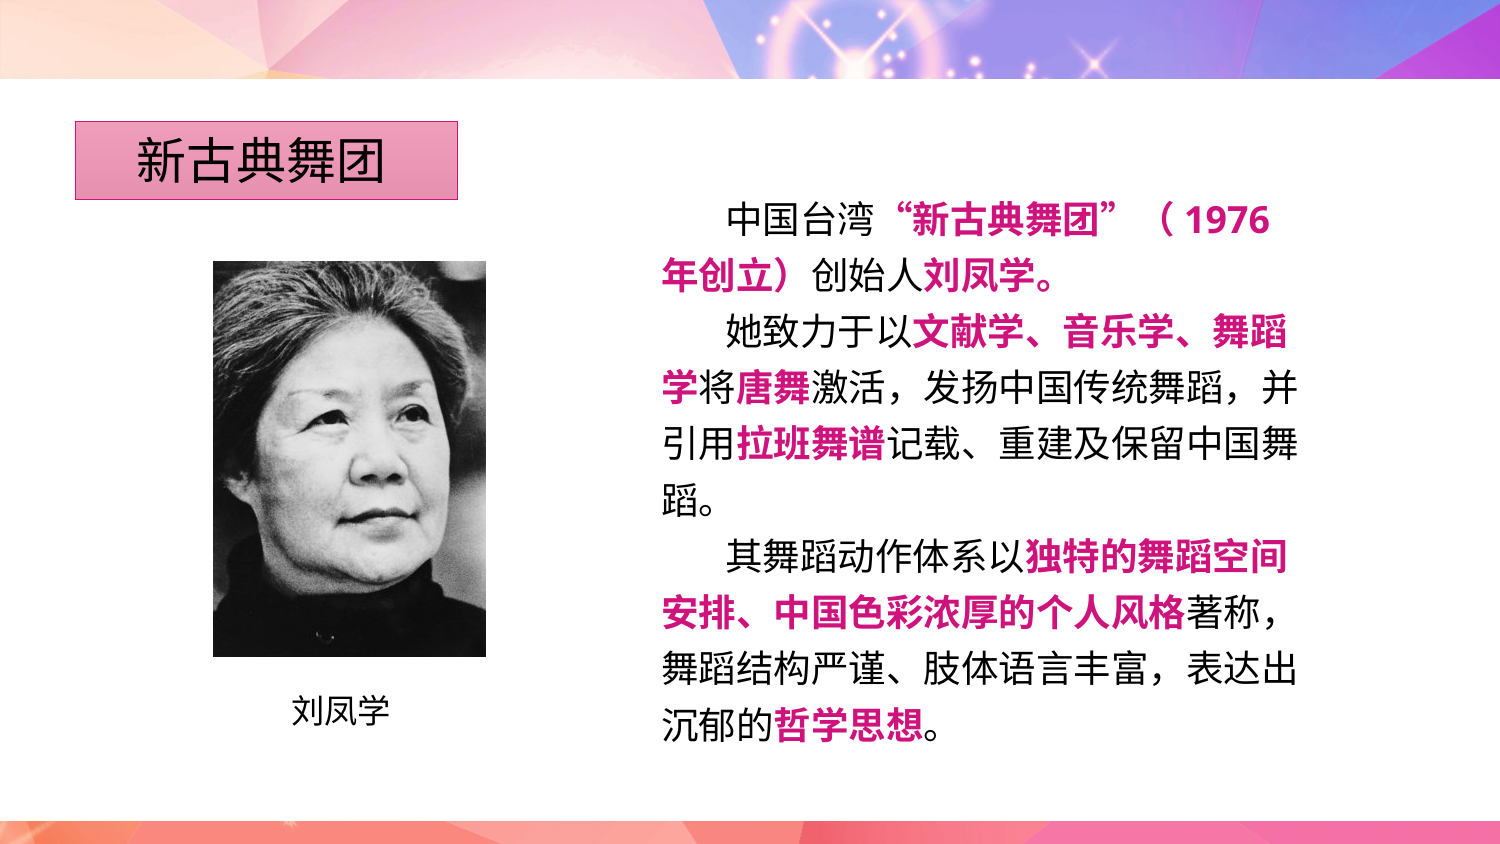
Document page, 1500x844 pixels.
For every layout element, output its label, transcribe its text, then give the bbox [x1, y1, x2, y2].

text_box 新古典舞团 [75, 121, 458, 200]
picture [0, 0, 1500, 79]
text_box 中国台湾“新古典舞团”（1976年创立）创始人刘凤学。 她致力于以文献学、音乐学、舞蹈学将唐舞激活，发扬中国传统舞蹈，并引用拉班舞谱记载、重建及保留中国舞蹈。 其舞蹈动作体系以独特的舞蹈空间安排、中国色彩浓厚的个人风格著称，舞蹈结构严谨、肢体语言丰富，表达出沉郁的哲学思想。 [646, 58, 1315, 773]
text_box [213, 261, 486, 725]
picture [0, 821, 1500, 844]
